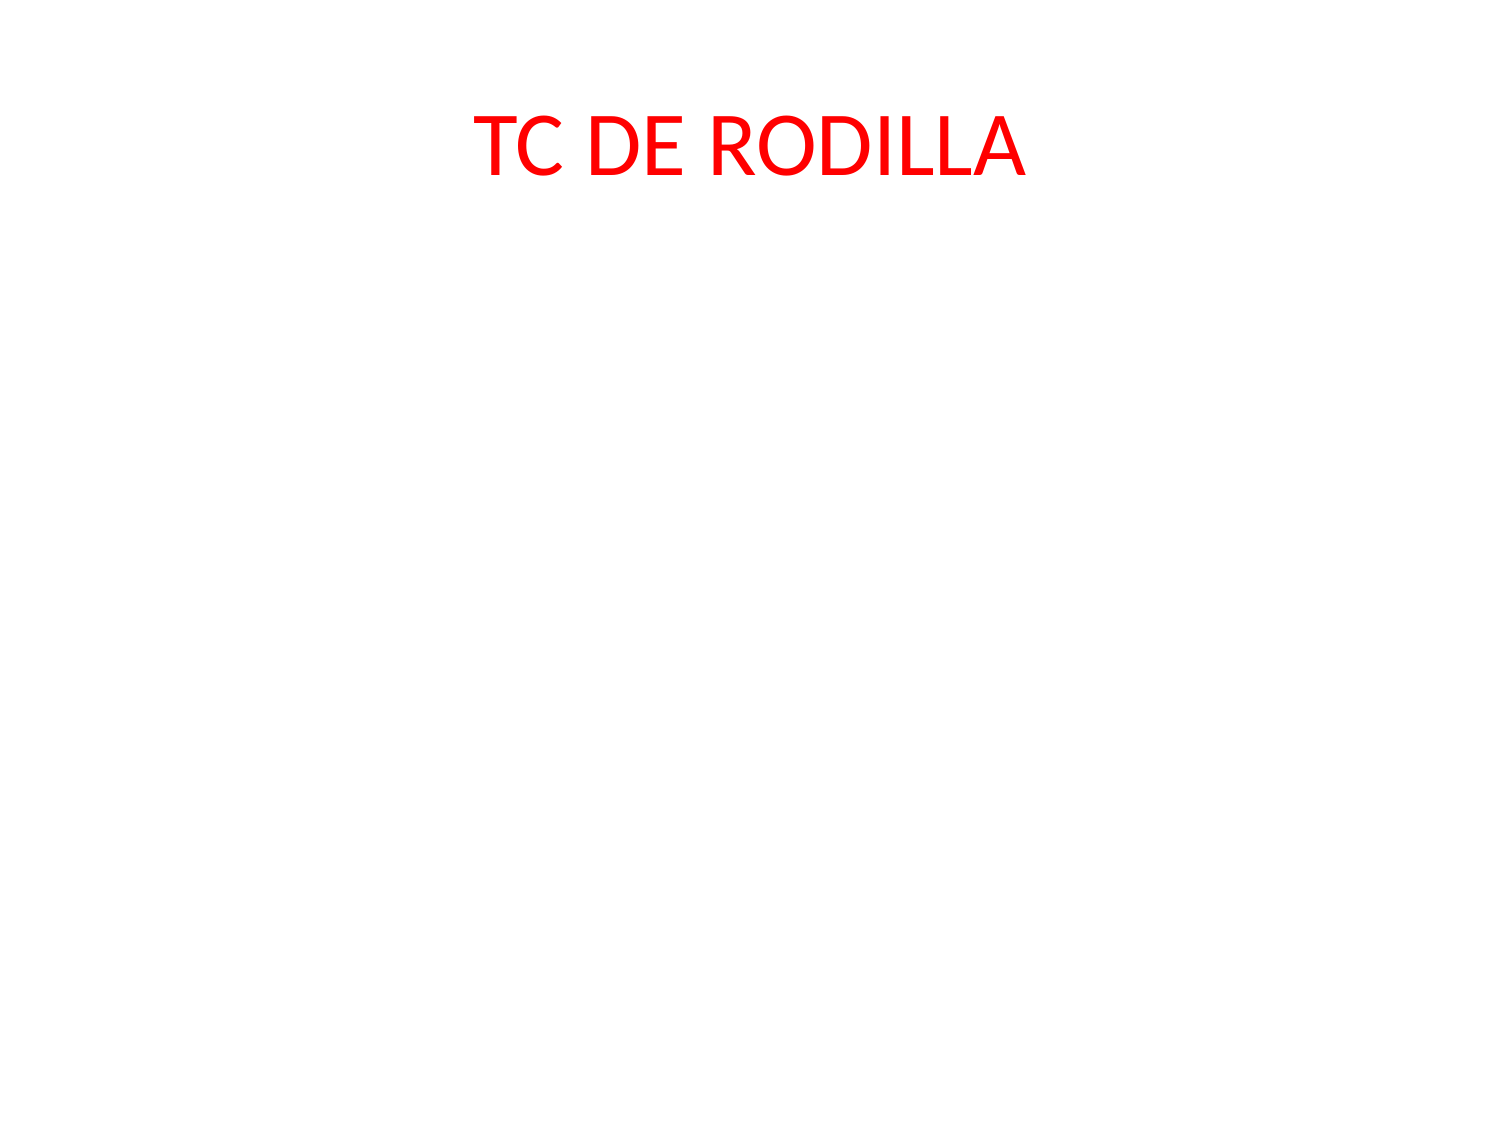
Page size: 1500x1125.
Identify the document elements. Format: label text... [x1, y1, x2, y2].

title TC DE RODILLA [75, 45, 1425, 233]
